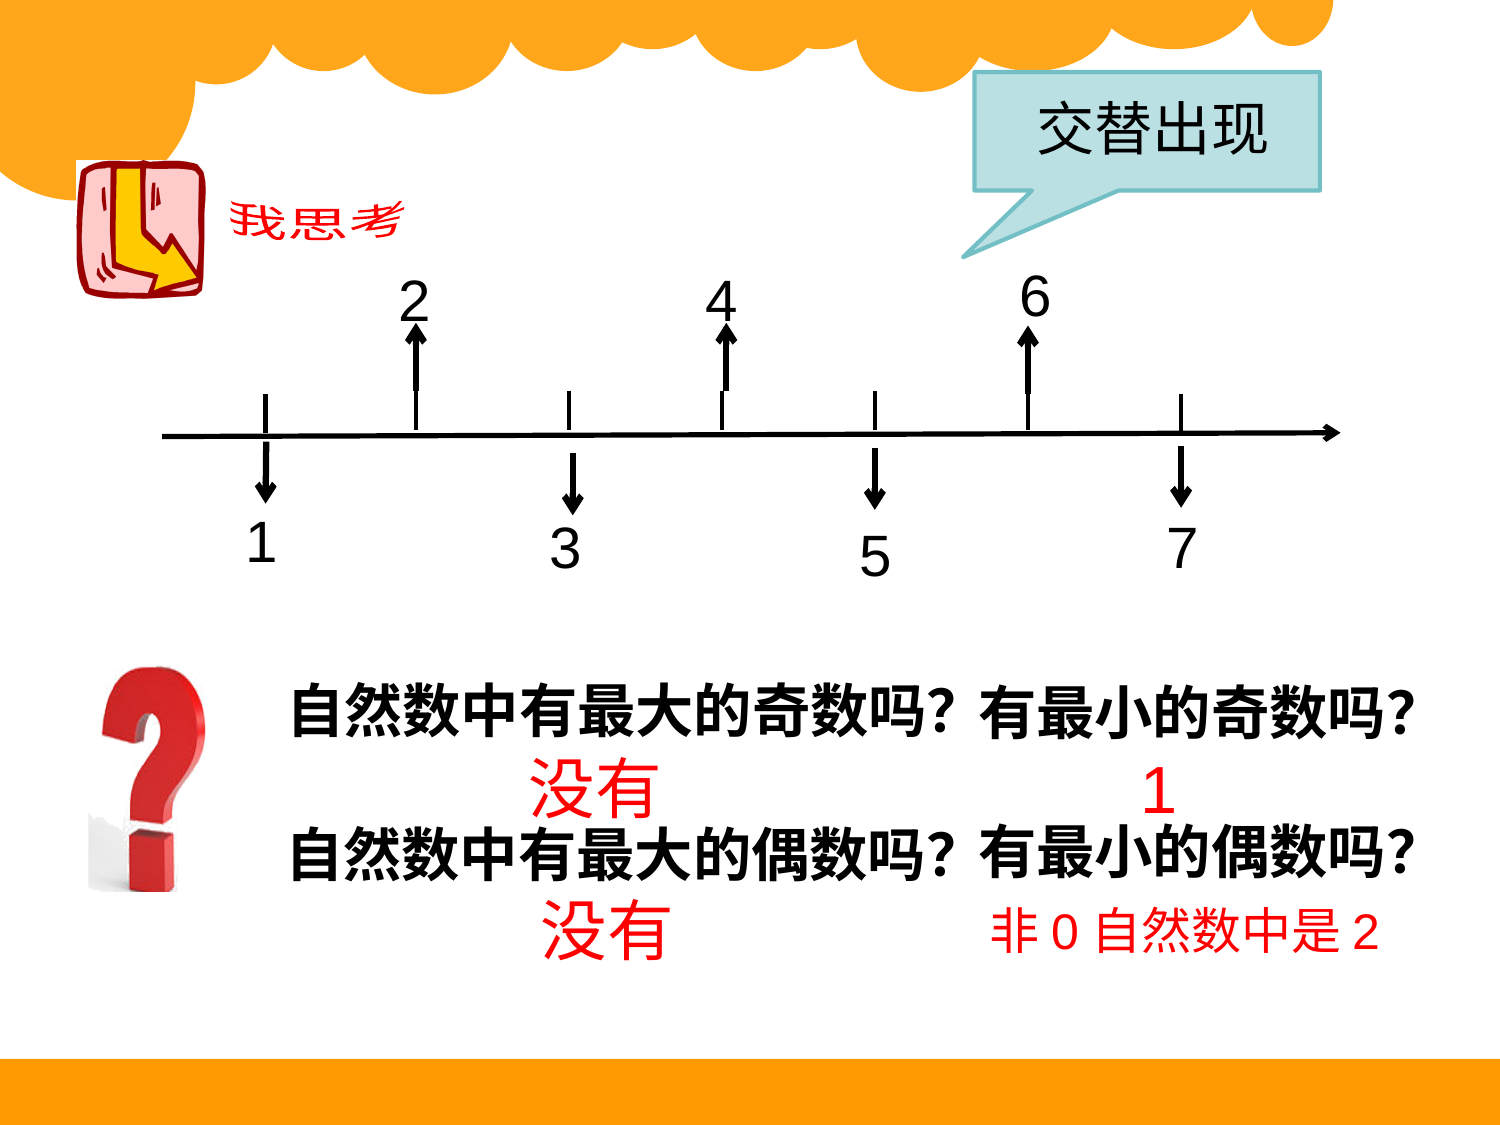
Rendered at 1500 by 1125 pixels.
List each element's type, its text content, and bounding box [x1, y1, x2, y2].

picture [88, 650, 219, 892]
text_box 没有 [513, 739, 683, 803]
text_box 自然数中有最大的奇数吗？ [224, 666, 1065, 748]
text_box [1183, 432, 1341, 437]
text_box [972, 69, 1322, 193]
text_box 非0自然数中是2 [974, 891, 1396, 987]
text_box 5 [844, 511, 925, 579]
text_box 有最小的奇数吗？ [963, 668, 1460, 754]
text_box 1 [230, 496, 425, 582]
text_box [961, 198, 1095, 260]
text_box 没有 [525, 881, 695, 945]
text_box 自然数中有最大的偶数吗？ [224, 810, 963, 892]
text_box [161, 432, 263, 437]
picture [76, 160, 207, 300]
text_box 有最小的偶数吗？ [963, 807, 1460, 893]
text_box 2 [383, 255, 579, 341]
text_box 3 [535, 502, 730, 588]
text_box 6 [1004, 250, 1101, 314]
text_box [268, 432, 1178, 437]
text_box 7 [1151, 502, 1242, 583]
text_box 交替出现 [1021, 84, 1338, 203]
text_box 1 [1125, 739, 1295, 803]
text_box 4 [691, 255, 768, 335]
